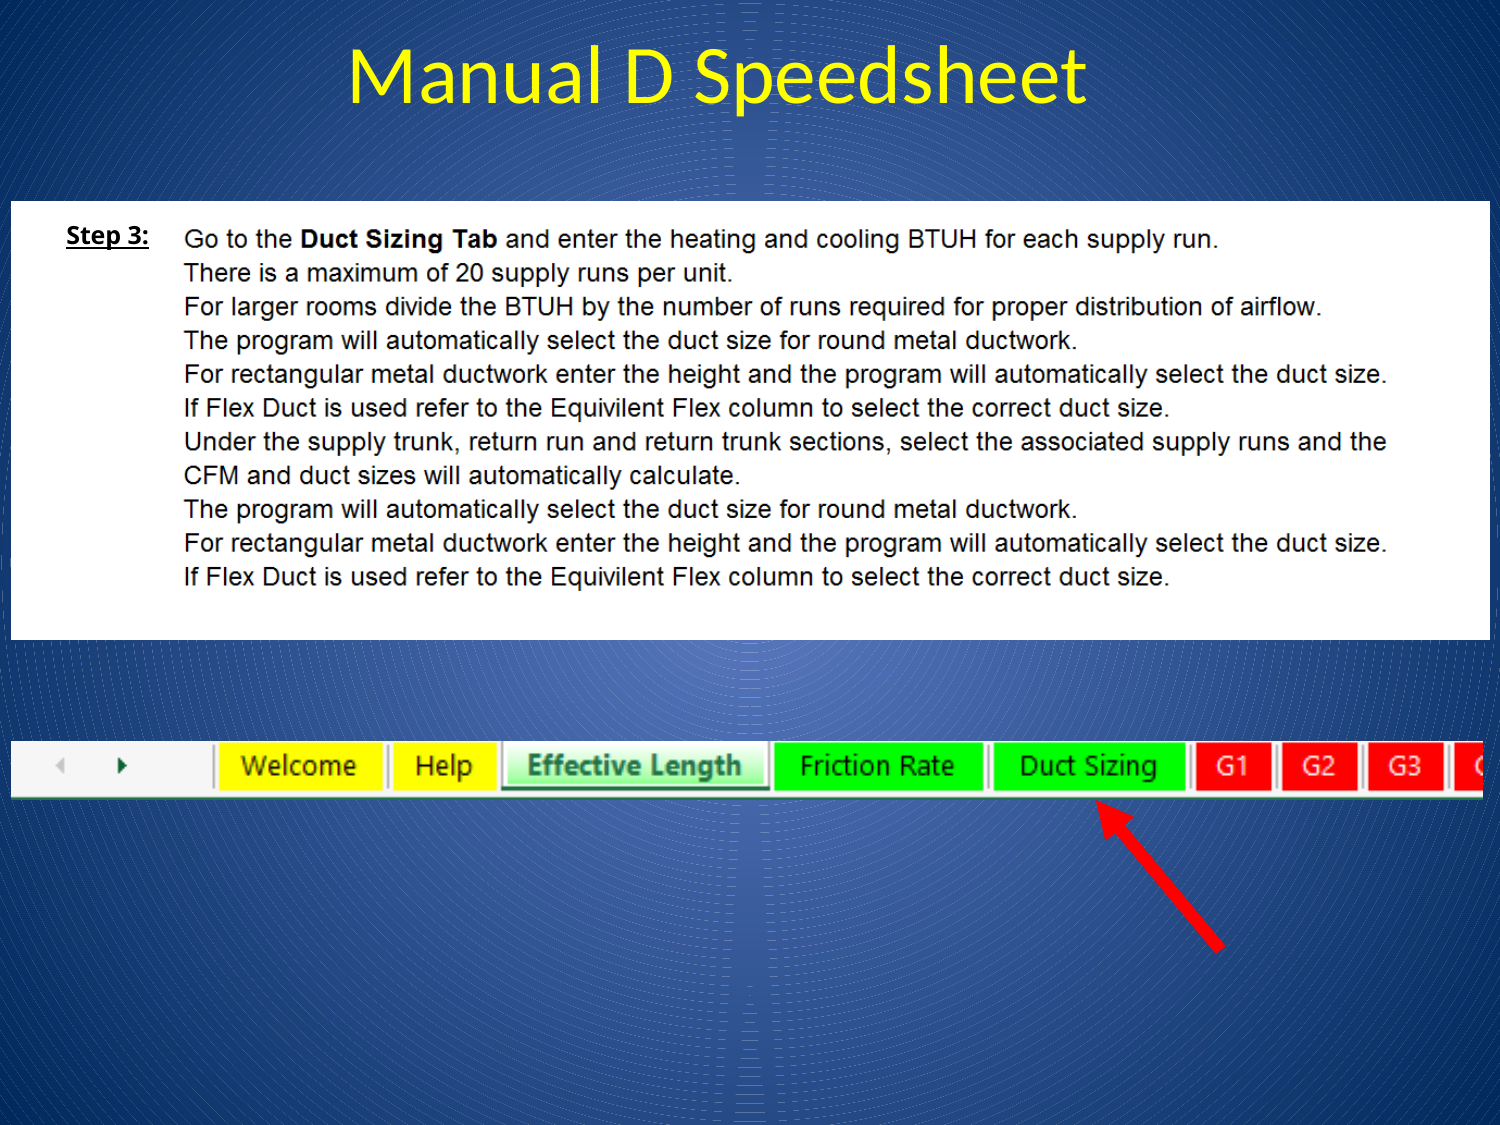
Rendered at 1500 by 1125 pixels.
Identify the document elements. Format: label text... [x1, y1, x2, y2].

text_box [1095, 810, 1221, 951]
picture [11, 201, 1490, 640]
text_box Manual D Speedsheet [331, 12, 1104, 128]
picture [11, 741, 1484, 801]
